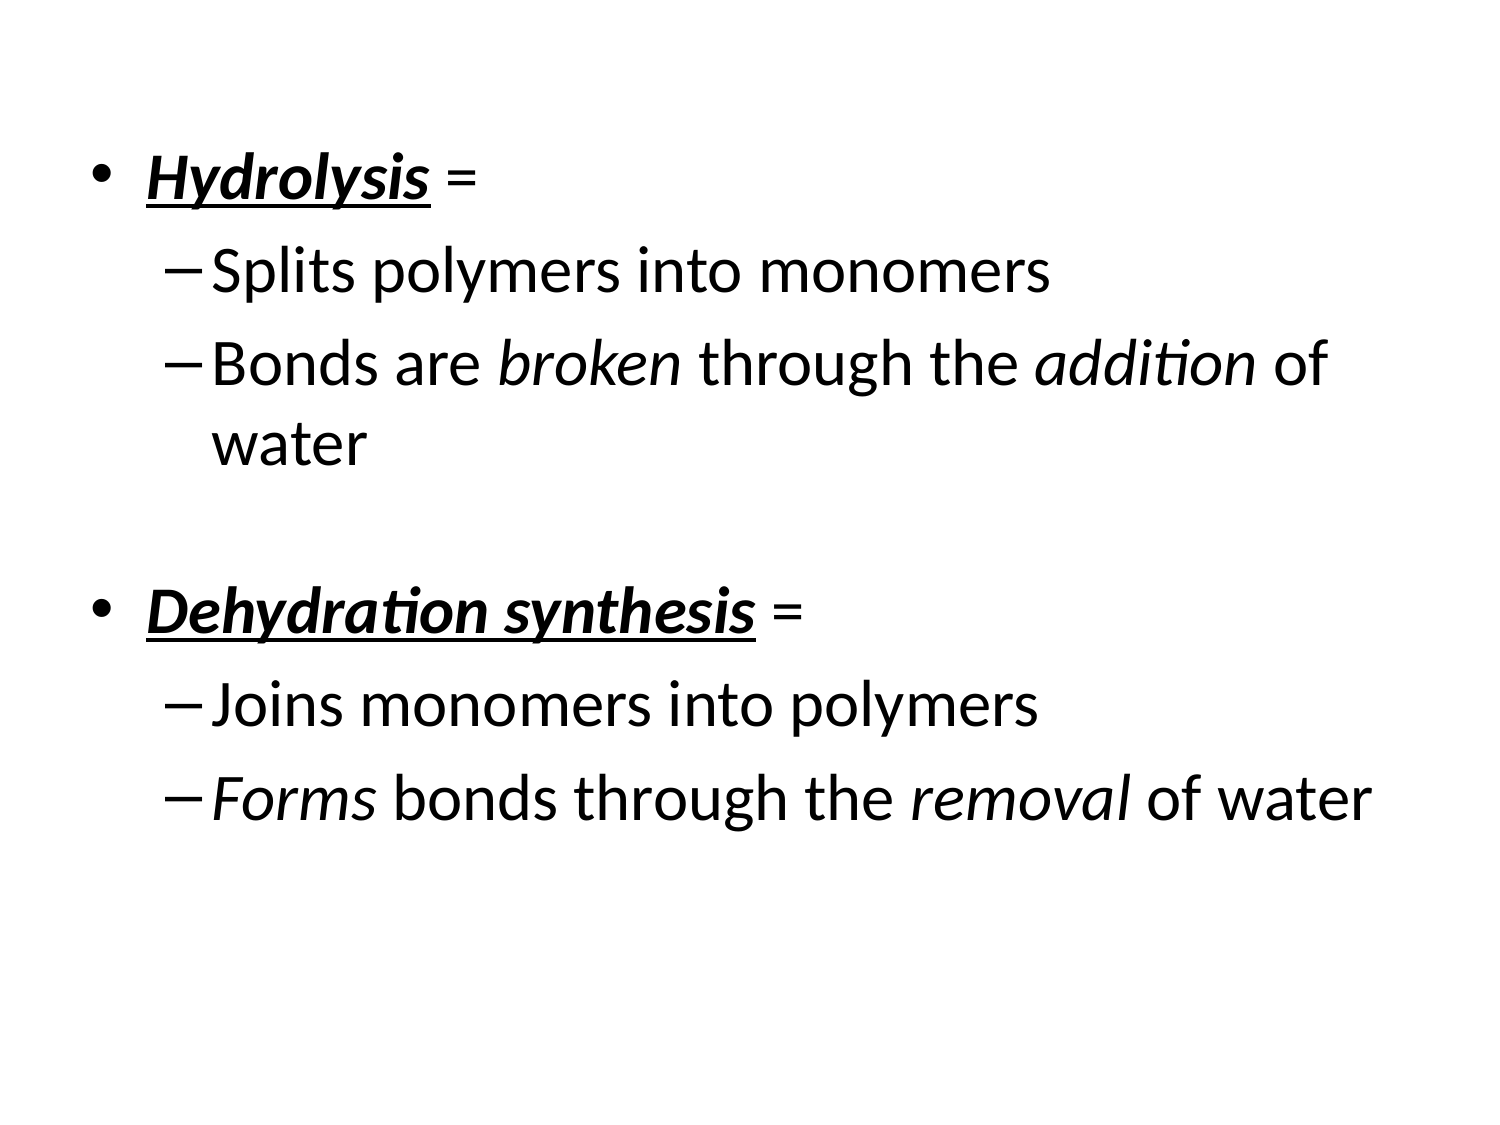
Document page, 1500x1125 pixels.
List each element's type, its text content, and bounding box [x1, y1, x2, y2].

list Hydrolysis = Splits polymers into monomers Bonds are broken through the addition of water Dehydration synthesis = Joins monomers into polymers Forms bonds through the removal of water [75, 125, 1425, 1005]
